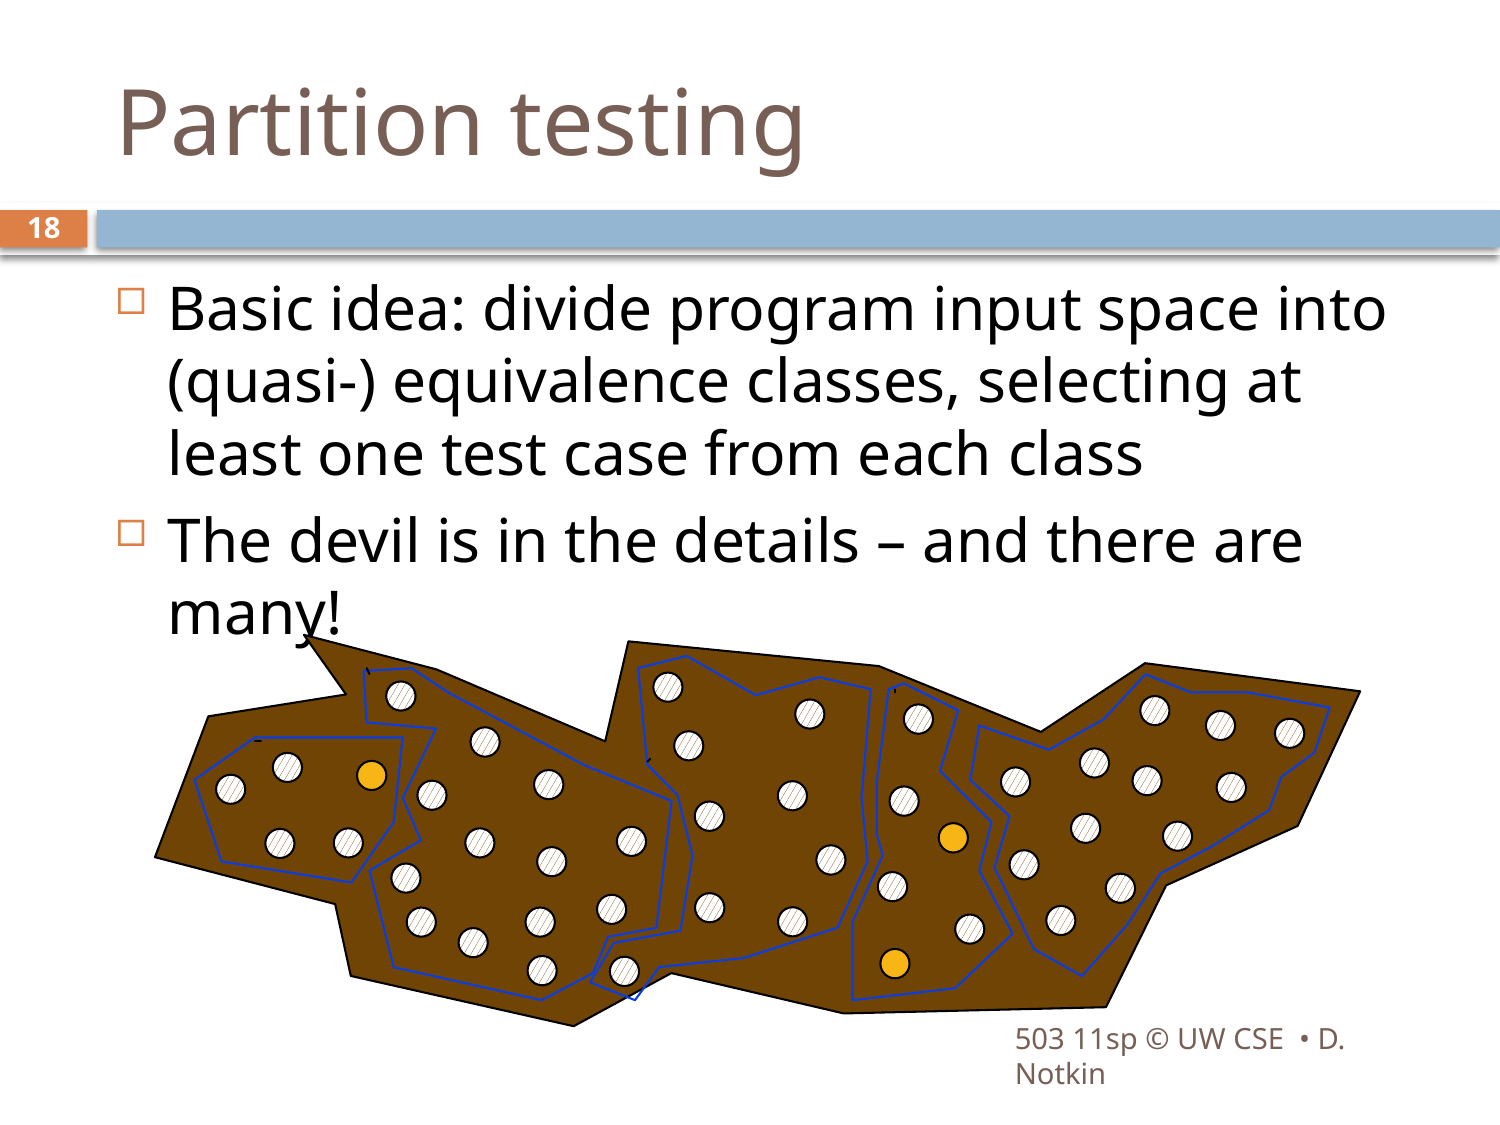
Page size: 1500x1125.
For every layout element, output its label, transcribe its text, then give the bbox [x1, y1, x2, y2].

text_box [590, 655, 871, 1001]
text_box [363, 668, 672, 1001]
text_box [970, 674, 1330, 977]
title Partition testing [100, 37, 1438, 200]
text_box [194, 737, 403, 883]
list Basic idea: divide program input space into (quasi-) equivalence classes, selecting at least one test case from each class The devil is in the details – and there are many! [100, 262, 1438, 1005]
text_box [154, 634, 1361, 1027]
text_box [852, 683, 1013, 1001]
slide_number 18 [0, 208, 88, 249]
slide_number 503 11sp © UW CSE • D. Notkin [999, 1025, 1438, 1085]
